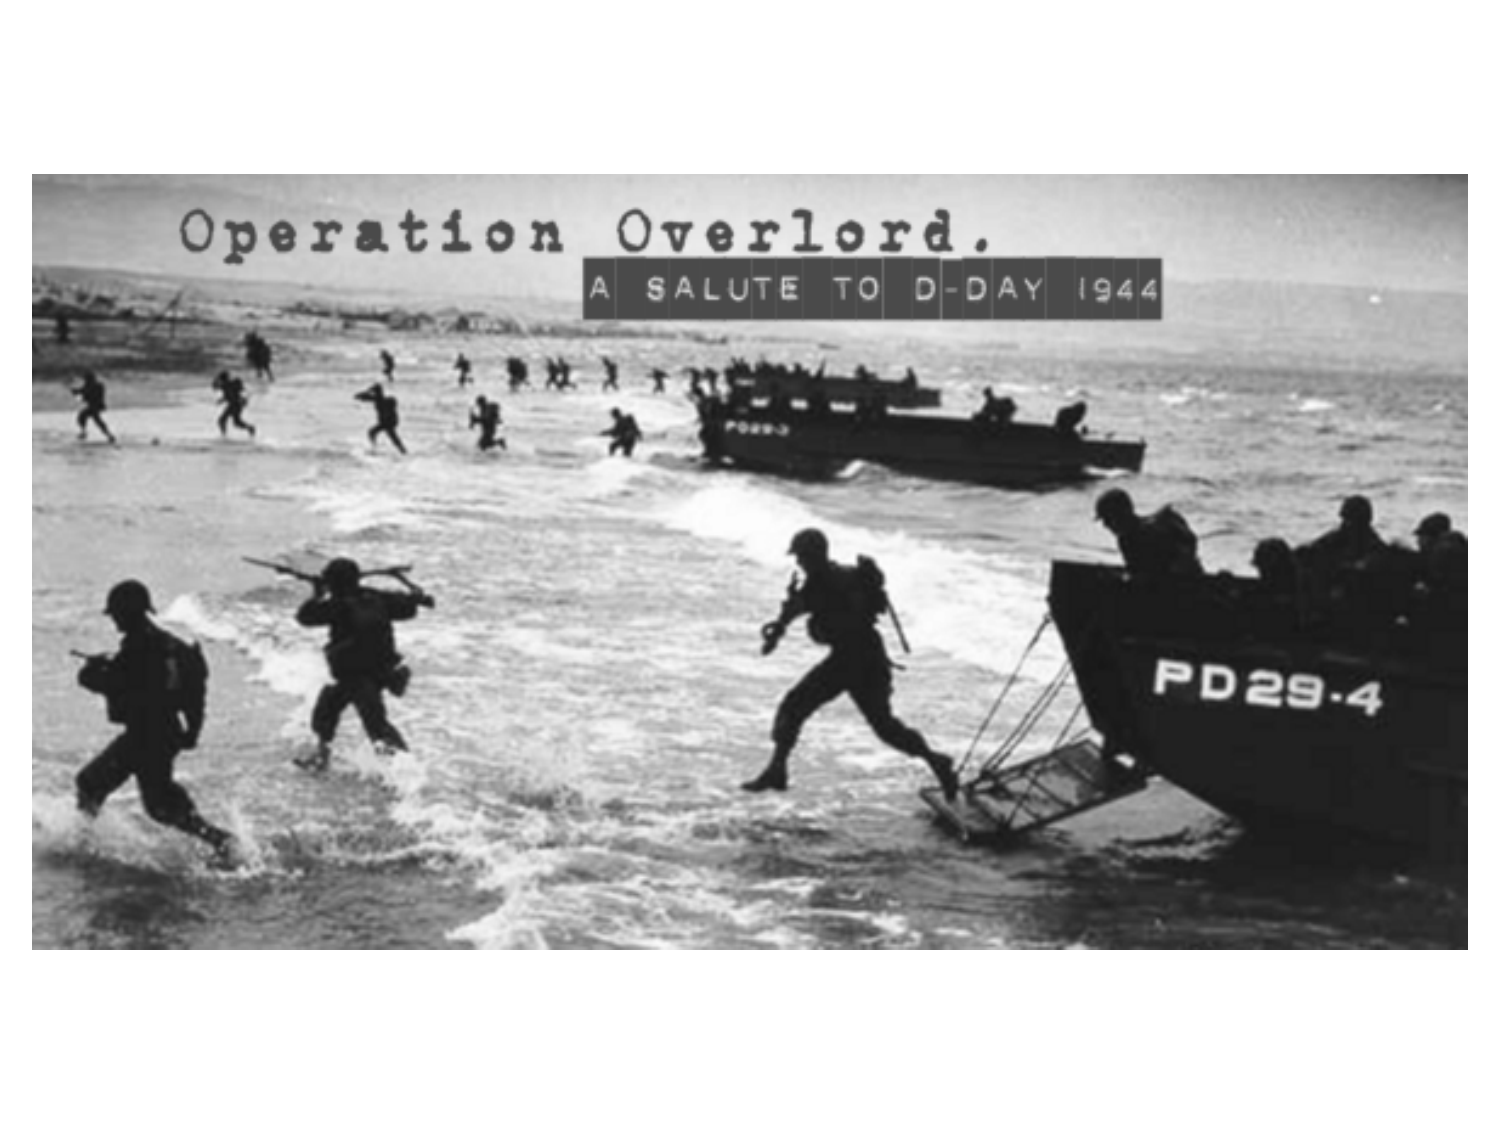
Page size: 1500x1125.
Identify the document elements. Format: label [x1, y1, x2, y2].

picture [31, 174, 1469, 951]
